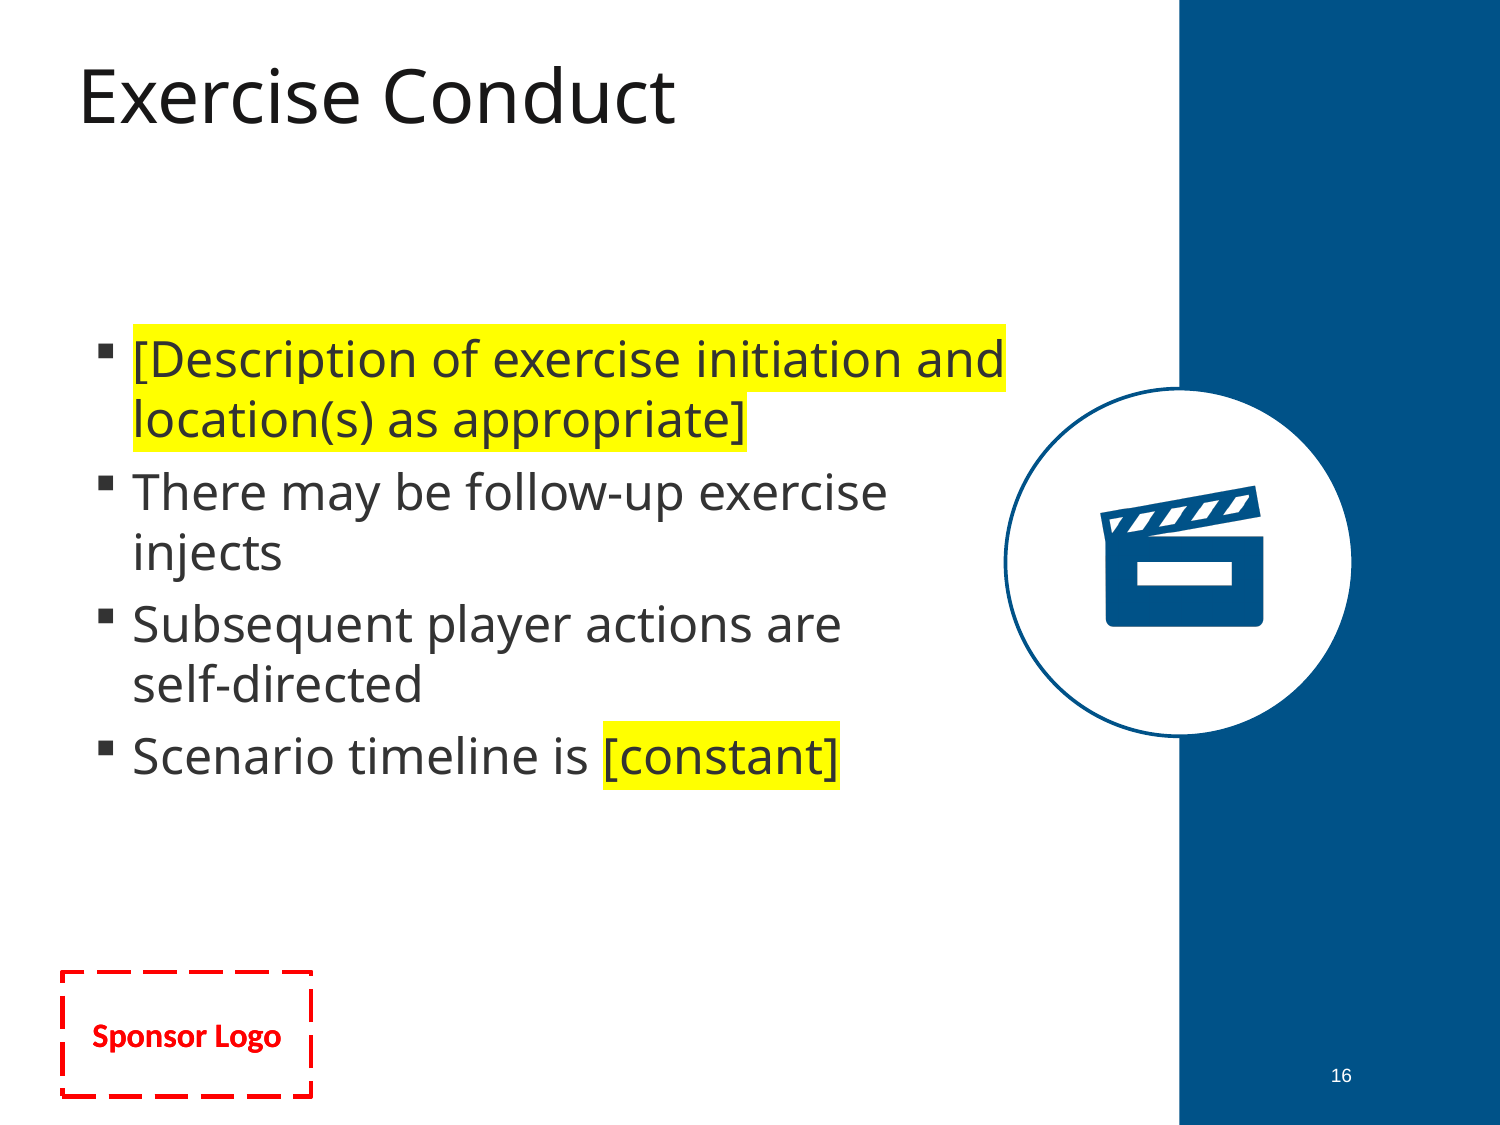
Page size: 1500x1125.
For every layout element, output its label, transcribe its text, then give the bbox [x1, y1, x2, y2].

text_box [1003, 386, 1356, 739]
slide_number 16 [1242, 1052, 1368, 1098]
title Exercise Conduct [62, 11, 982, 175]
picture [1087, 462, 1276, 651]
text_box [1177, 0, 1500, 1125]
list [Description of exercise initiation and location(s) as appropriate] There may be follow-up exercise injects Subsequent player actions are self-directed Scenario timeline is [constant] [79, 245, 1033, 867]
